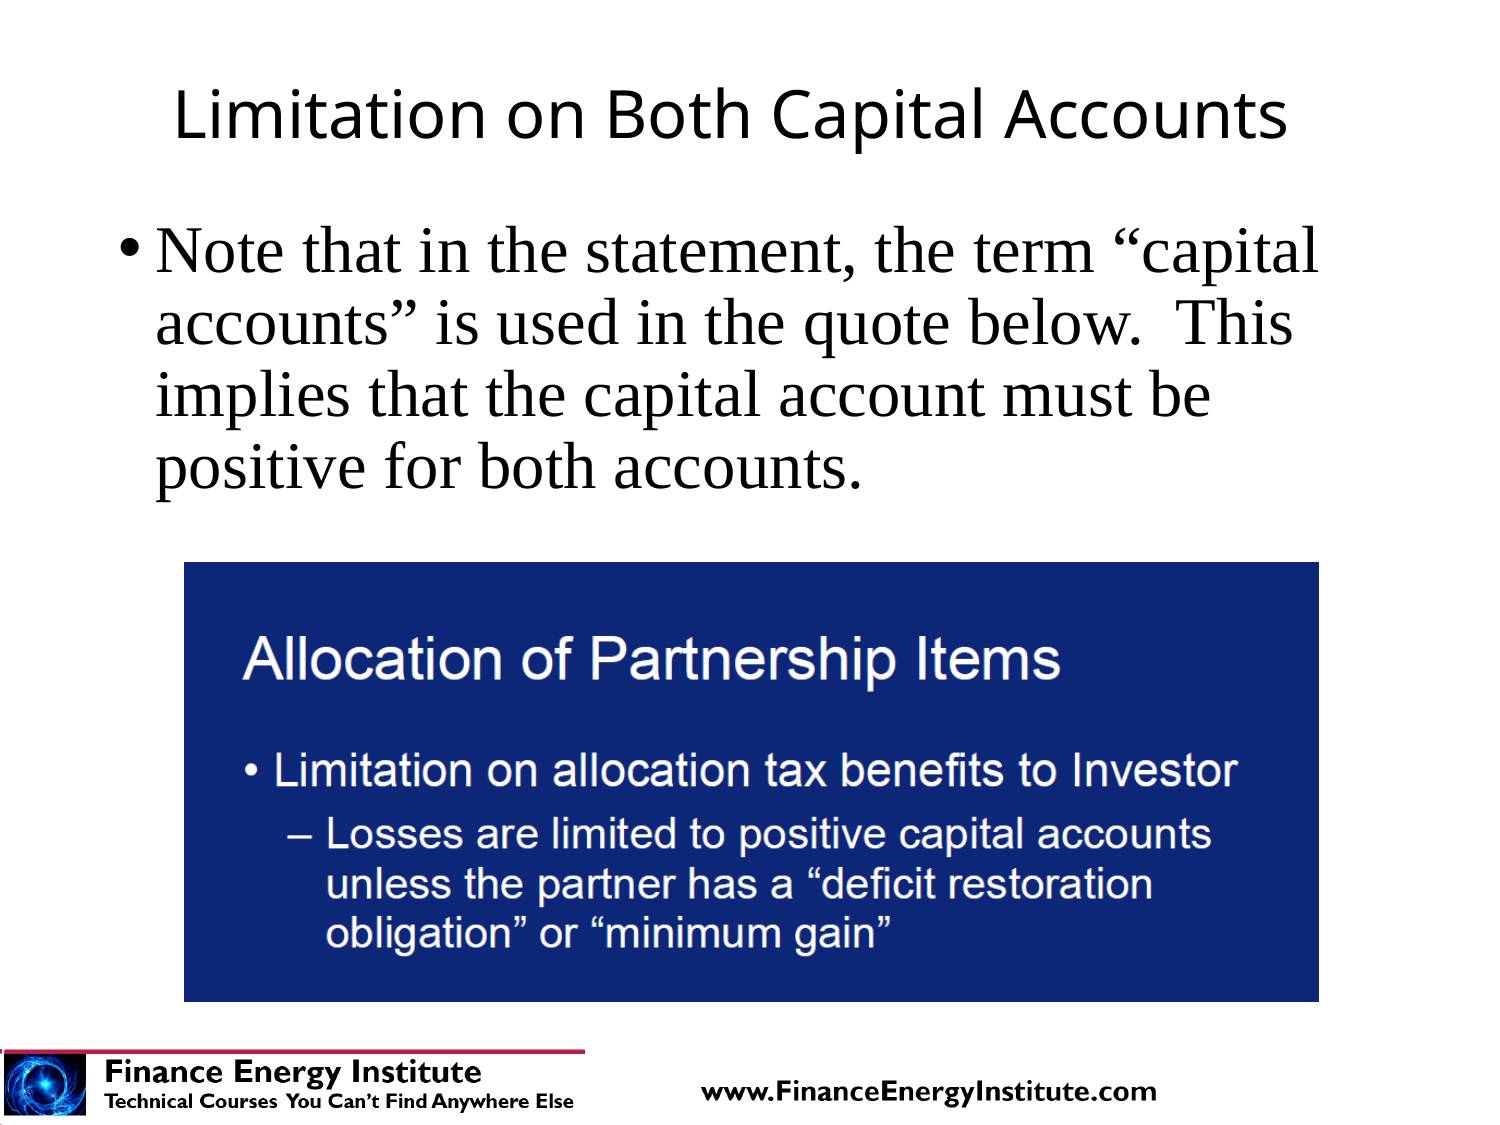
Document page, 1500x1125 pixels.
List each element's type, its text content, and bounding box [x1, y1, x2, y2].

picture [184, 562, 1319, 1003]
picture [696, 1074, 1166, 1112]
picture [0, 1042, 585, 1125]
title Limitation on Both Capital Accounts [103, 59, 1361, 174]
list Note that in the statement, the term “capital accounts” is used in the quote below. This implies that the capital account must be positive for both accounts. [103, 207, 1400, 1014]
